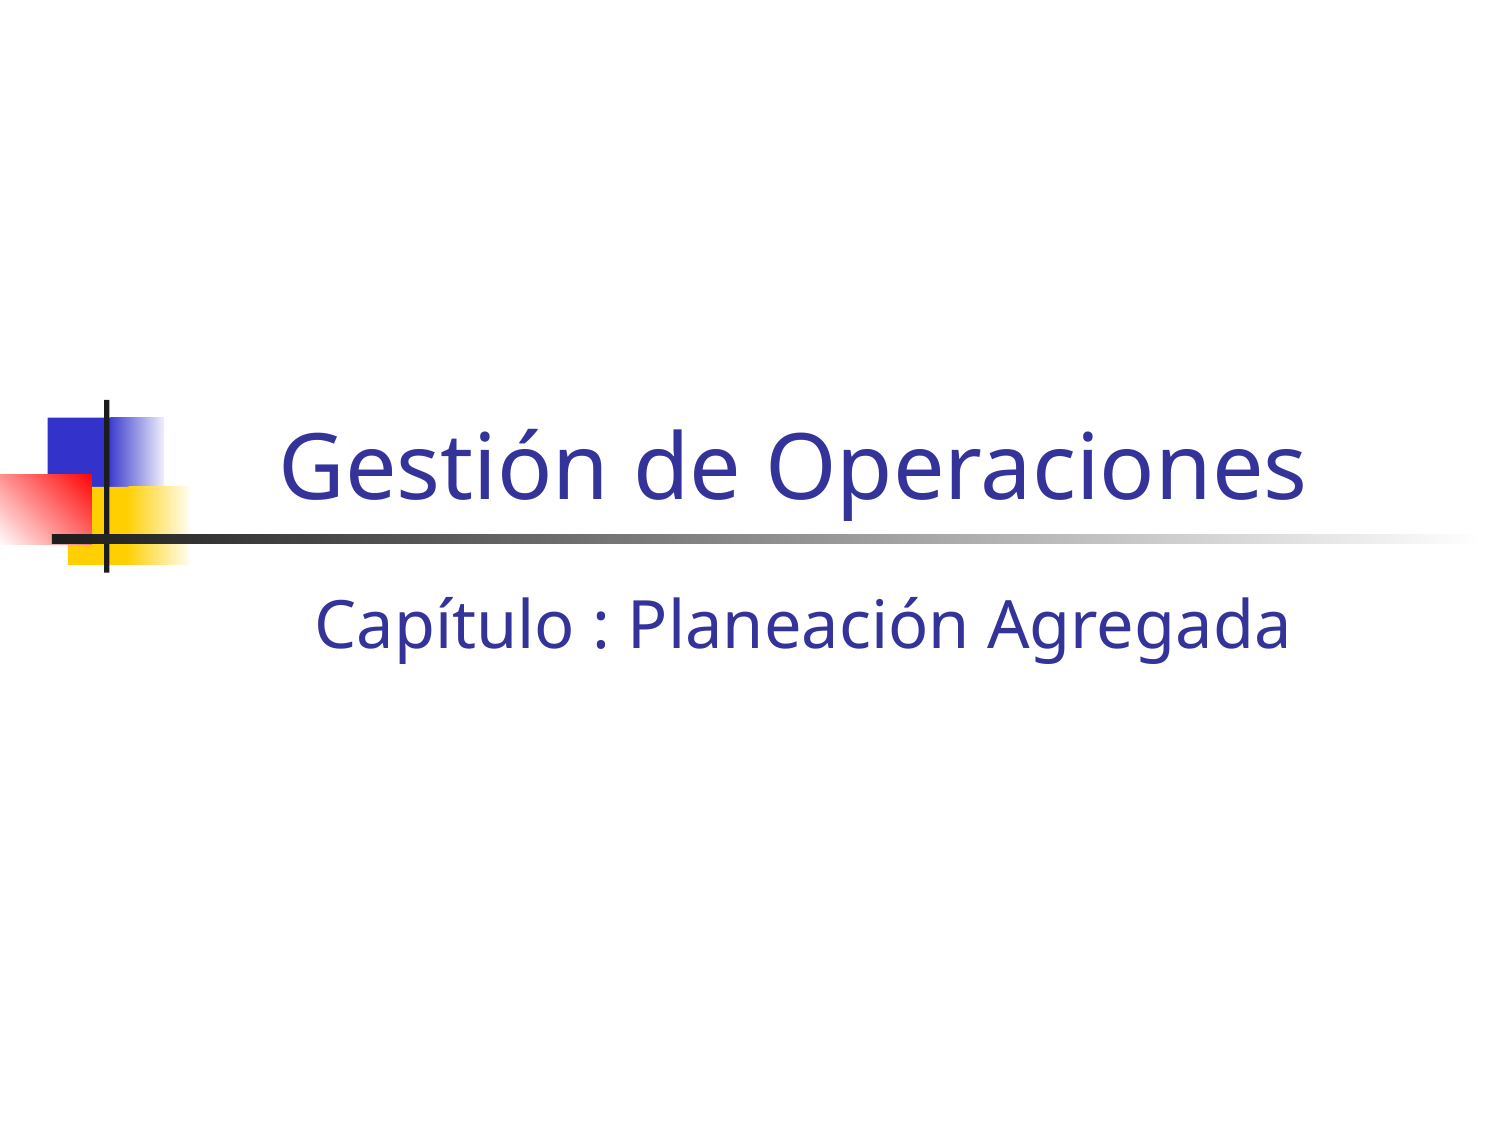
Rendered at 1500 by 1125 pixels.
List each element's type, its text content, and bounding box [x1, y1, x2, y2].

title Gestión de Operaciones [174, 337, 1413, 526]
text_box Capítulo : Planeación Agregada [300, 574, 1325, 670]
